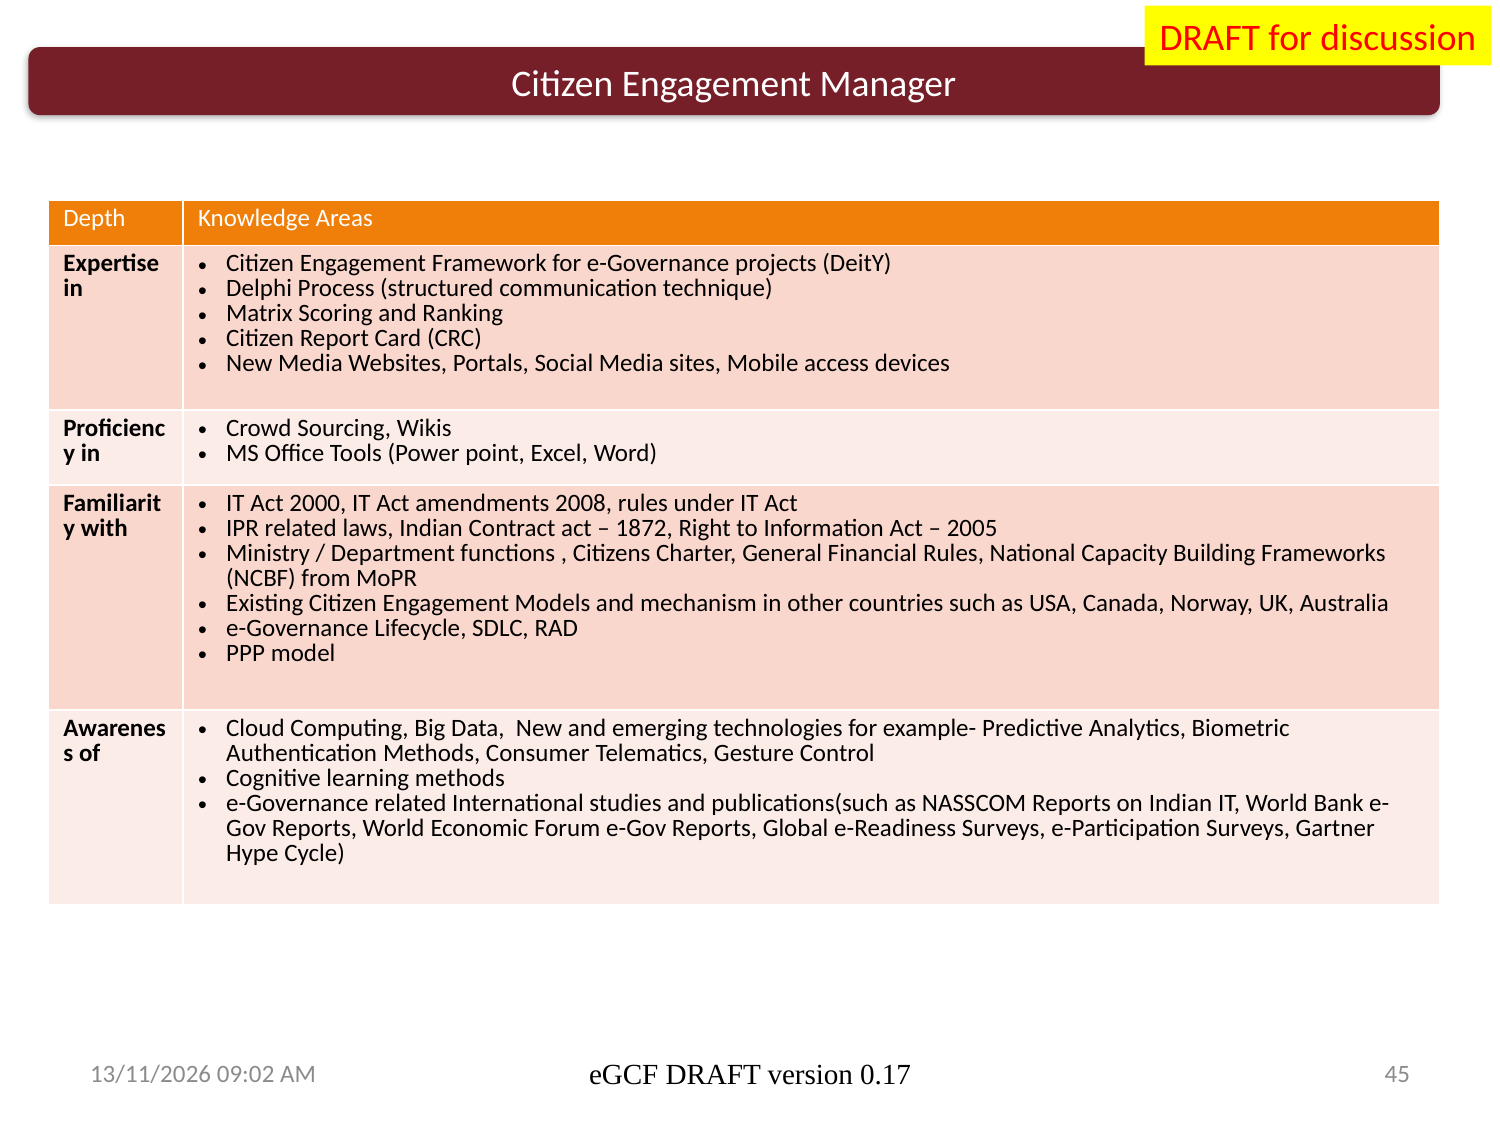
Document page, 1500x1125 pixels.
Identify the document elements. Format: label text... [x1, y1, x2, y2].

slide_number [75, 1042, 425, 1103]
table_cell Awareness of [49, 711, 182, 904]
table_cell Citizen Engagement Framework for e-Governance projects (DeitY) Delphi Process (structured communication technique) Matrix Scoring and Ranking Citizen Report Card (CRC) New Media Websites, Portals, Social Media sites, Mobile access devices [184, 246, 1439, 409]
text_box Citizen Engagement Manager [27, 46, 1441, 116]
table_header Depth [49, 201, 182, 245]
table_cell IT Act 2000, IT Act amendments 2008, rules under IT Act IPR related laws, Indian Contract act – 1872, Right to Information Act – 2005 Ministry / Department functions , Citizens Charter, General Financial Rules, National Capacity Building Frameworks (NCBF) from MoPR Existing Citizen Engagement Models and mechanism in other countries such as USA, Canada, Norway, UK, Australia e-Governance Lifecycle, SDLC, RAD PPP model [184, 486, 1439, 709]
table_cell Proficiency in [49, 411, 182, 484]
table_cell Expertise in [49, 246, 182, 409]
table_cell Cloud Computing, Big Data, New and emerging technologies for example- Predictive Analytics, Biometric Authentication Methods, Consumer Telematics, Gesture Control Cognitive learning methods e-Governance related International studies and publications(such as NASSCOM Reports on Indian IT, World Bank e-Gov Reports, World Economic Forum e-Gov Reports, Global e-Readiness Surveys, e-Participation Surveys, Gartner Hype Cycle) [184, 711, 1439, 904]
table_cell Crowd Sourcing, Wikis MS Office Tools (Power point, Excel, Word) [184, 411, 1439, 484]
footer eGCF DRAFT version 0.17 [512, 1042, 988, 1103]
table_header Knowledge Areas [184, 201, 1439, 245]
text_box DRAFT for discussion [1144, 5, 1492, 66]
slide_number 45 [1074, 1042, 1425, 1103]
table_cell Familiarity with [49, 486, 182, 709]
